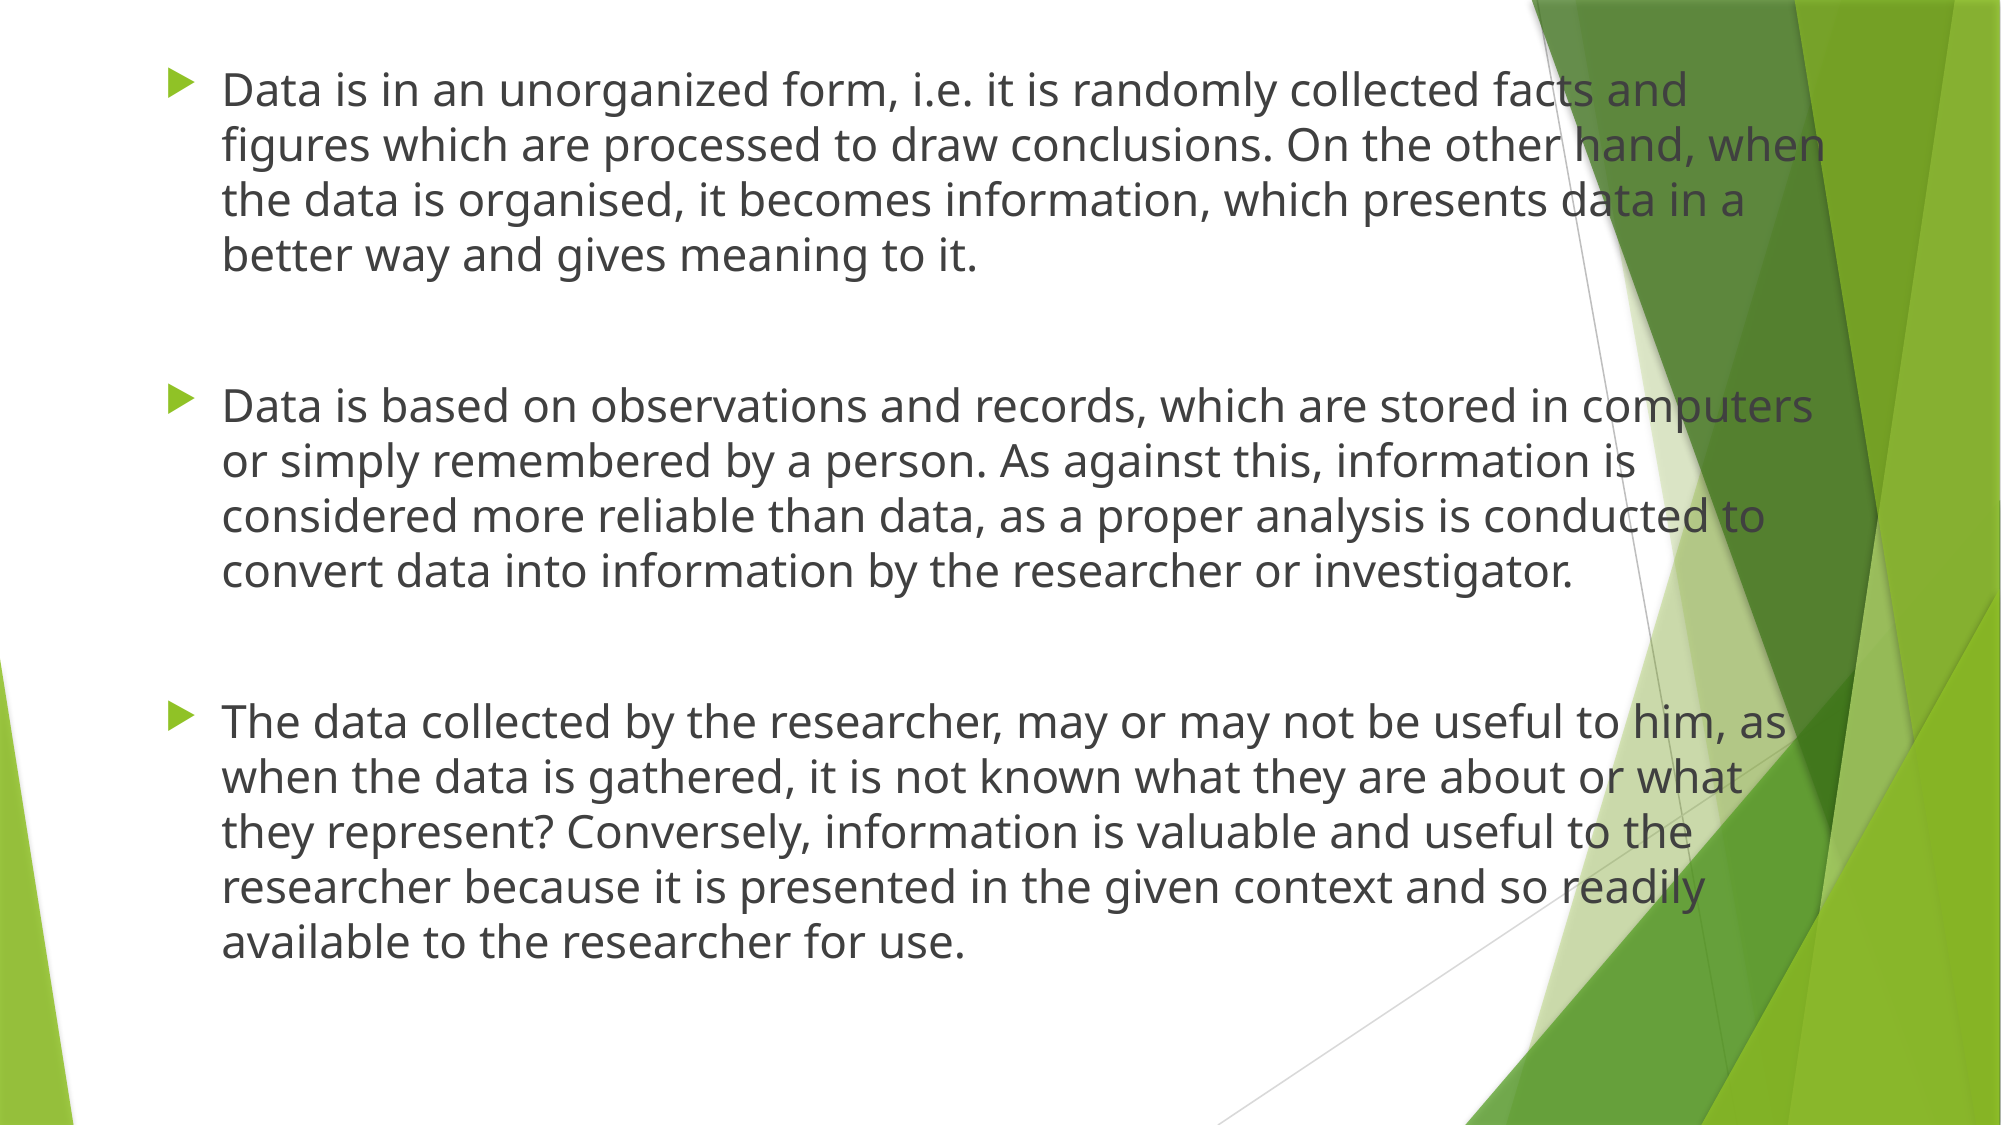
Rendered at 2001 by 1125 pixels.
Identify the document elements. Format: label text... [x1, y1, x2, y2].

list Data is in an unorganized form, i.e. it is randomly collected facts and figures which are processed to draw conclusions. On the other hand, when the data is organised, it becomes information, which presents data in a better way and gives meaning to it. Data is based on observations and records, which are stored in computers or simply remembered by a person. As against this, information is considered more reliable than data, as a proper analysis is conducted to convert data into information by the researcher or investigator. The data collected by the researcher, may or may not be useful to him, as when the data is gathered, it is not known what they are about or what they represent? Conversely, information is valuable and useful to the researcher because it is presented in the given context and so readily available to the researcher for use. [149, 52, 1850, 1028]
